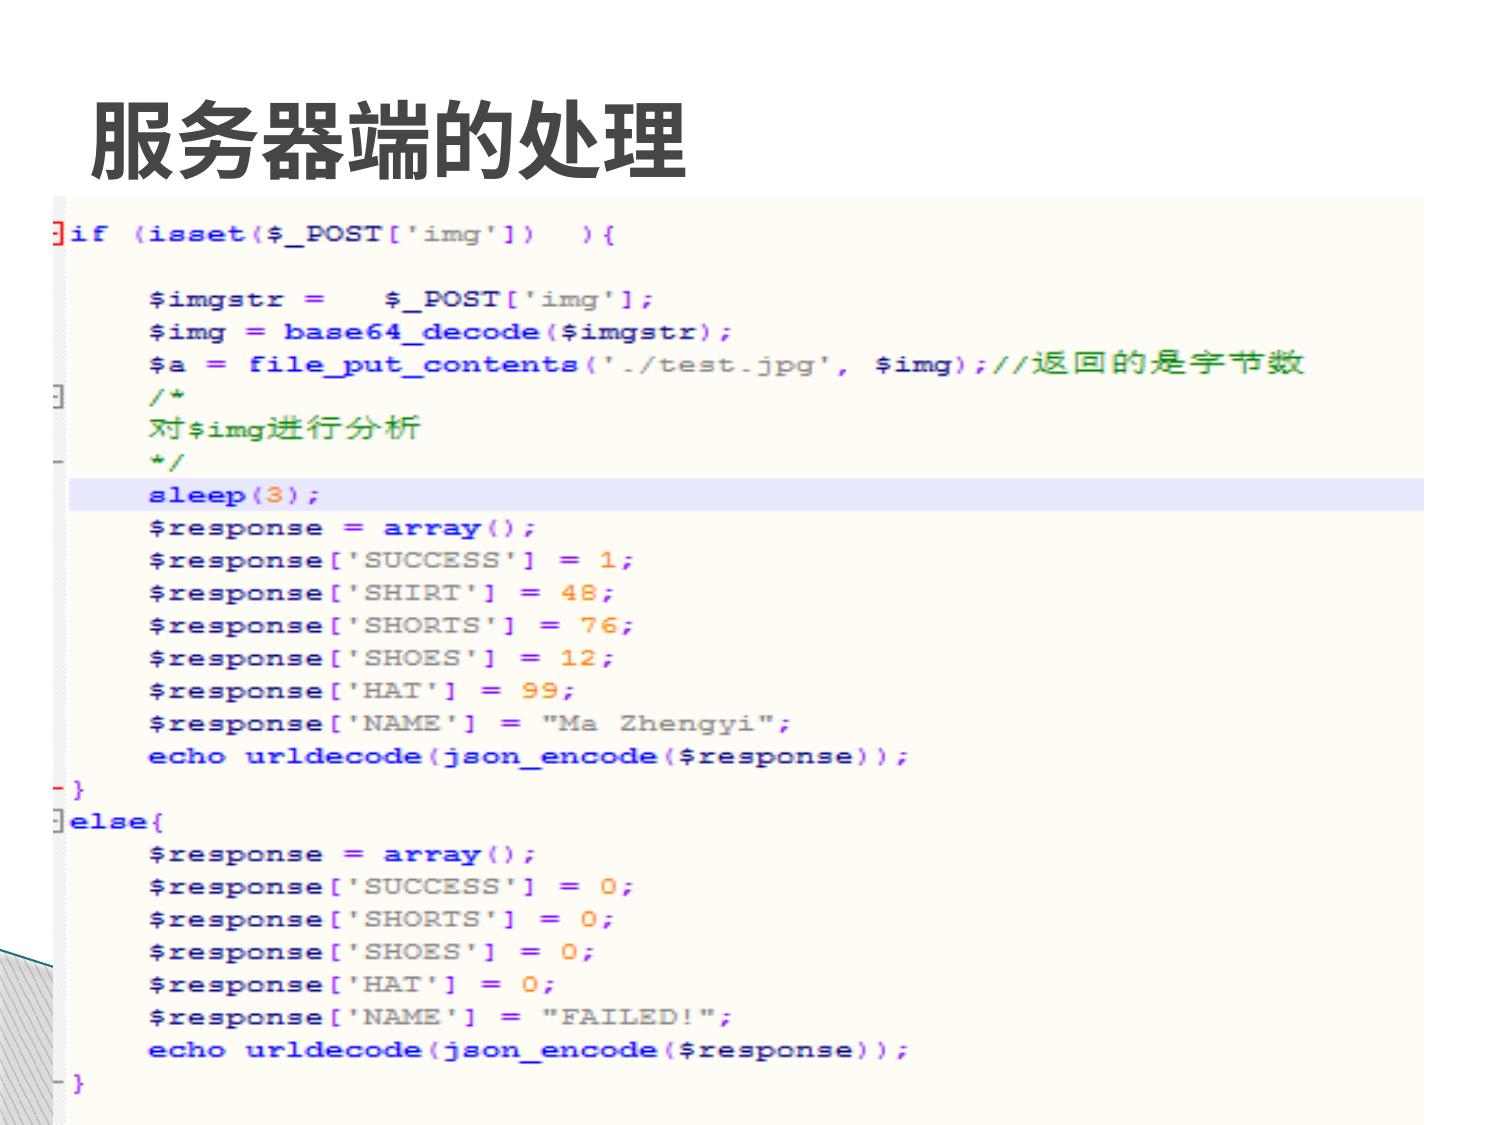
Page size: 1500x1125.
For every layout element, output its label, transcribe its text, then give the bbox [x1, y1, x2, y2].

picture [52, 195, 1424, 1125]
title 服务器端的处理 [75, 45, 1425, 198]
